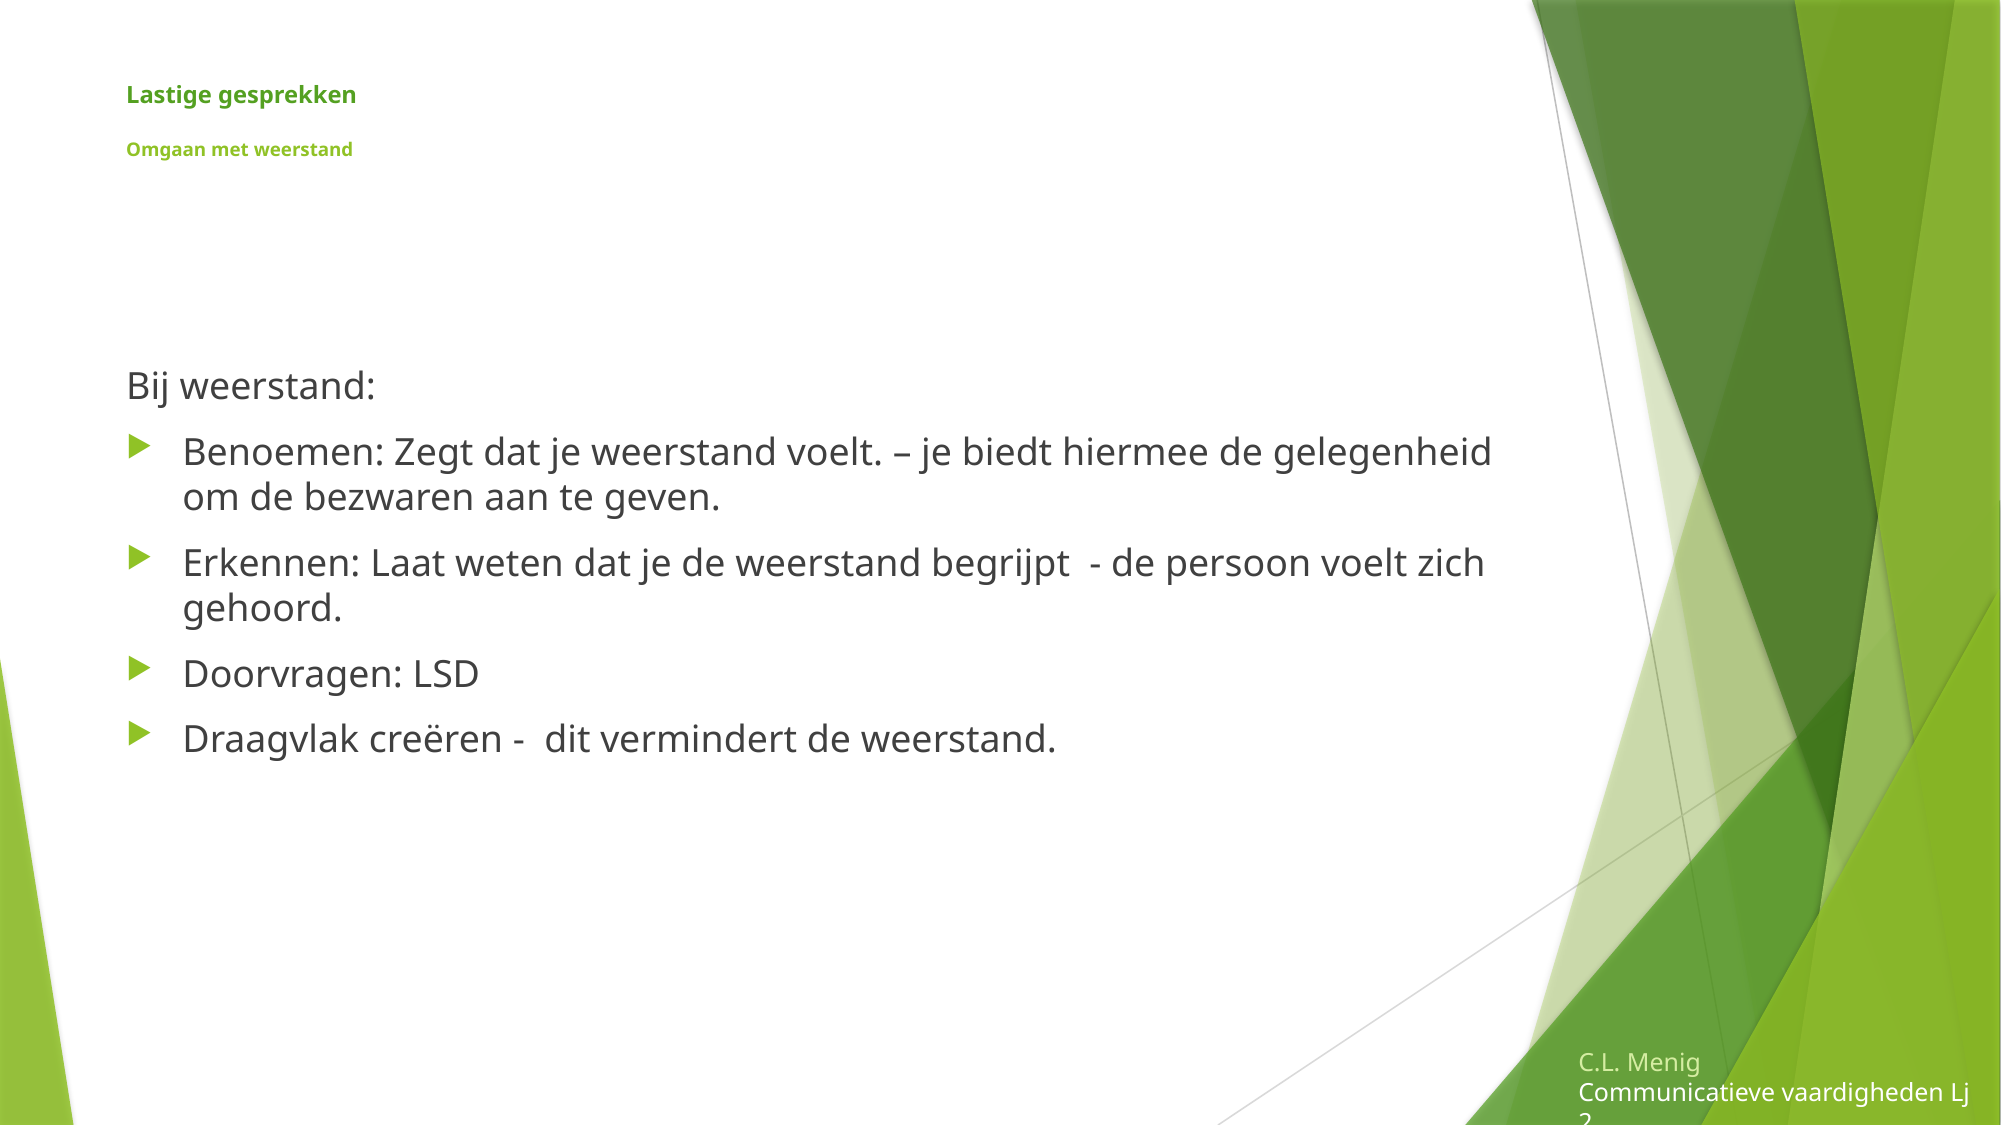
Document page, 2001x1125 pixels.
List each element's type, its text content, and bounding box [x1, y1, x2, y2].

list Bij weerstand: Benoemen: Zegt dat je weerstand voelt. – je biedt hiermee de gelegenheid om de bezwaren aan te geven. Erkennen: Laat weten dat je de weerstand begrijpt - de persoon voelt zich gehoord. Doorvragen: LSD Draagvlak creëren - dit vermindert de weerstand. [111, 354, 1522, 992]
text_box C.L. Menig Communicatieve vaardigheden Lj 2 [1563, 1038, 2000, 1125]
title Lastige gesprekken Omgaan met weerstand [111, 72, 1522, 224]
